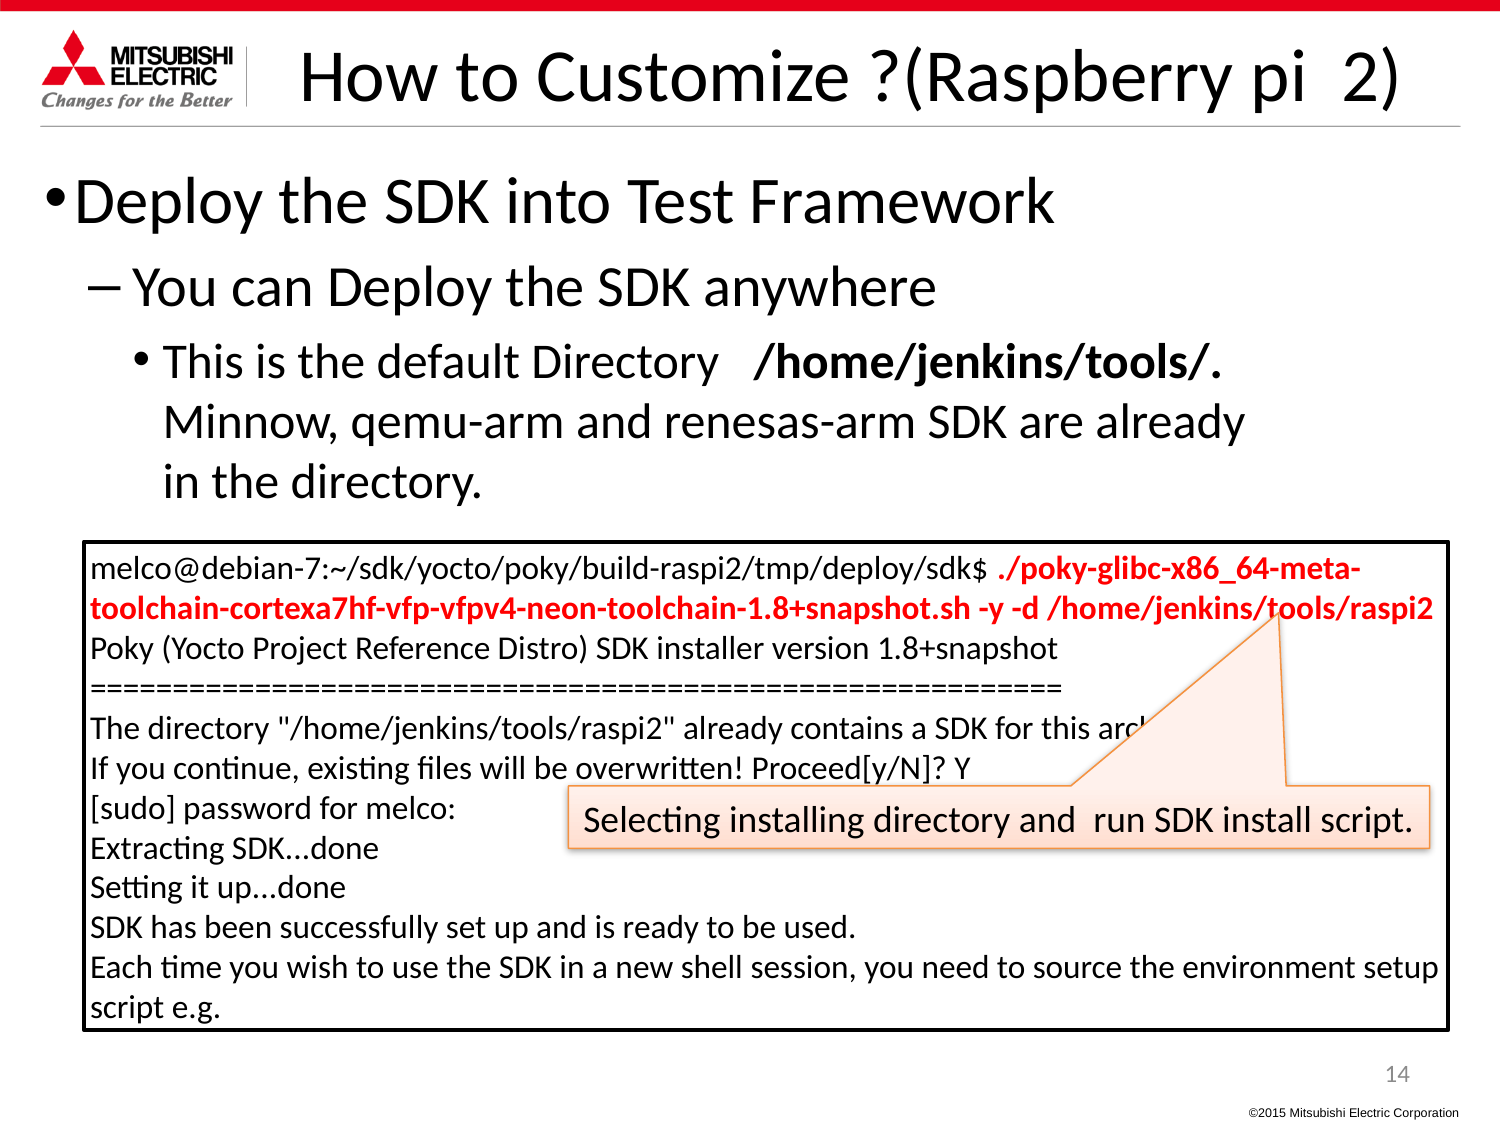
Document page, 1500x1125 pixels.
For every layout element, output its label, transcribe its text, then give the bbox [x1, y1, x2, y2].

list Deploy the SDK into Test Framework You can Deploy the SDK anywhere This is the default Directory /home/jenkins/tools/. Minnow, qemu-arm and renesas-arm SDK are already in the directory. [29, 149, 1483, 1035]
slide_number 14 [1074, 1042, 1425, 1103]
picture [0, 0, 1500, 1125]
title How to Customize ?(Raspberry pi 2) [242, 30, 1461, 112]
text_box melco@debian-7:~/sdk/yocto/poky/build-raspi2/tmp/deploy/sdk$ ./poky-glibc-x86_64-meta-toolchain-cortexa7hf-vfp-vfpv4-neon-toolchain-1.8+snapshot.sh -y -d /home/jenkins/tools/raspi2 Poky (Yocto Project Reference Distro) SDK installer version 1.8+snapshot =========================================================== The directory "/home/jenkins/tools/raspi2" already contains a SDK for this architecture. If you continue, existing files will be overwritten! Proceed[y/N]? Y [sudo] password for melco: Extracting SDK...done Setting it up...done SDK has been successfully set up and is ready to be used. Each time you wish to use the SDK in a new shell session, you need to source the environment setup script e.g. [82, 540, 1450, 1032]
text_box Selecting installing directory and run SDK install script. [567, 612, 1431, 850]
